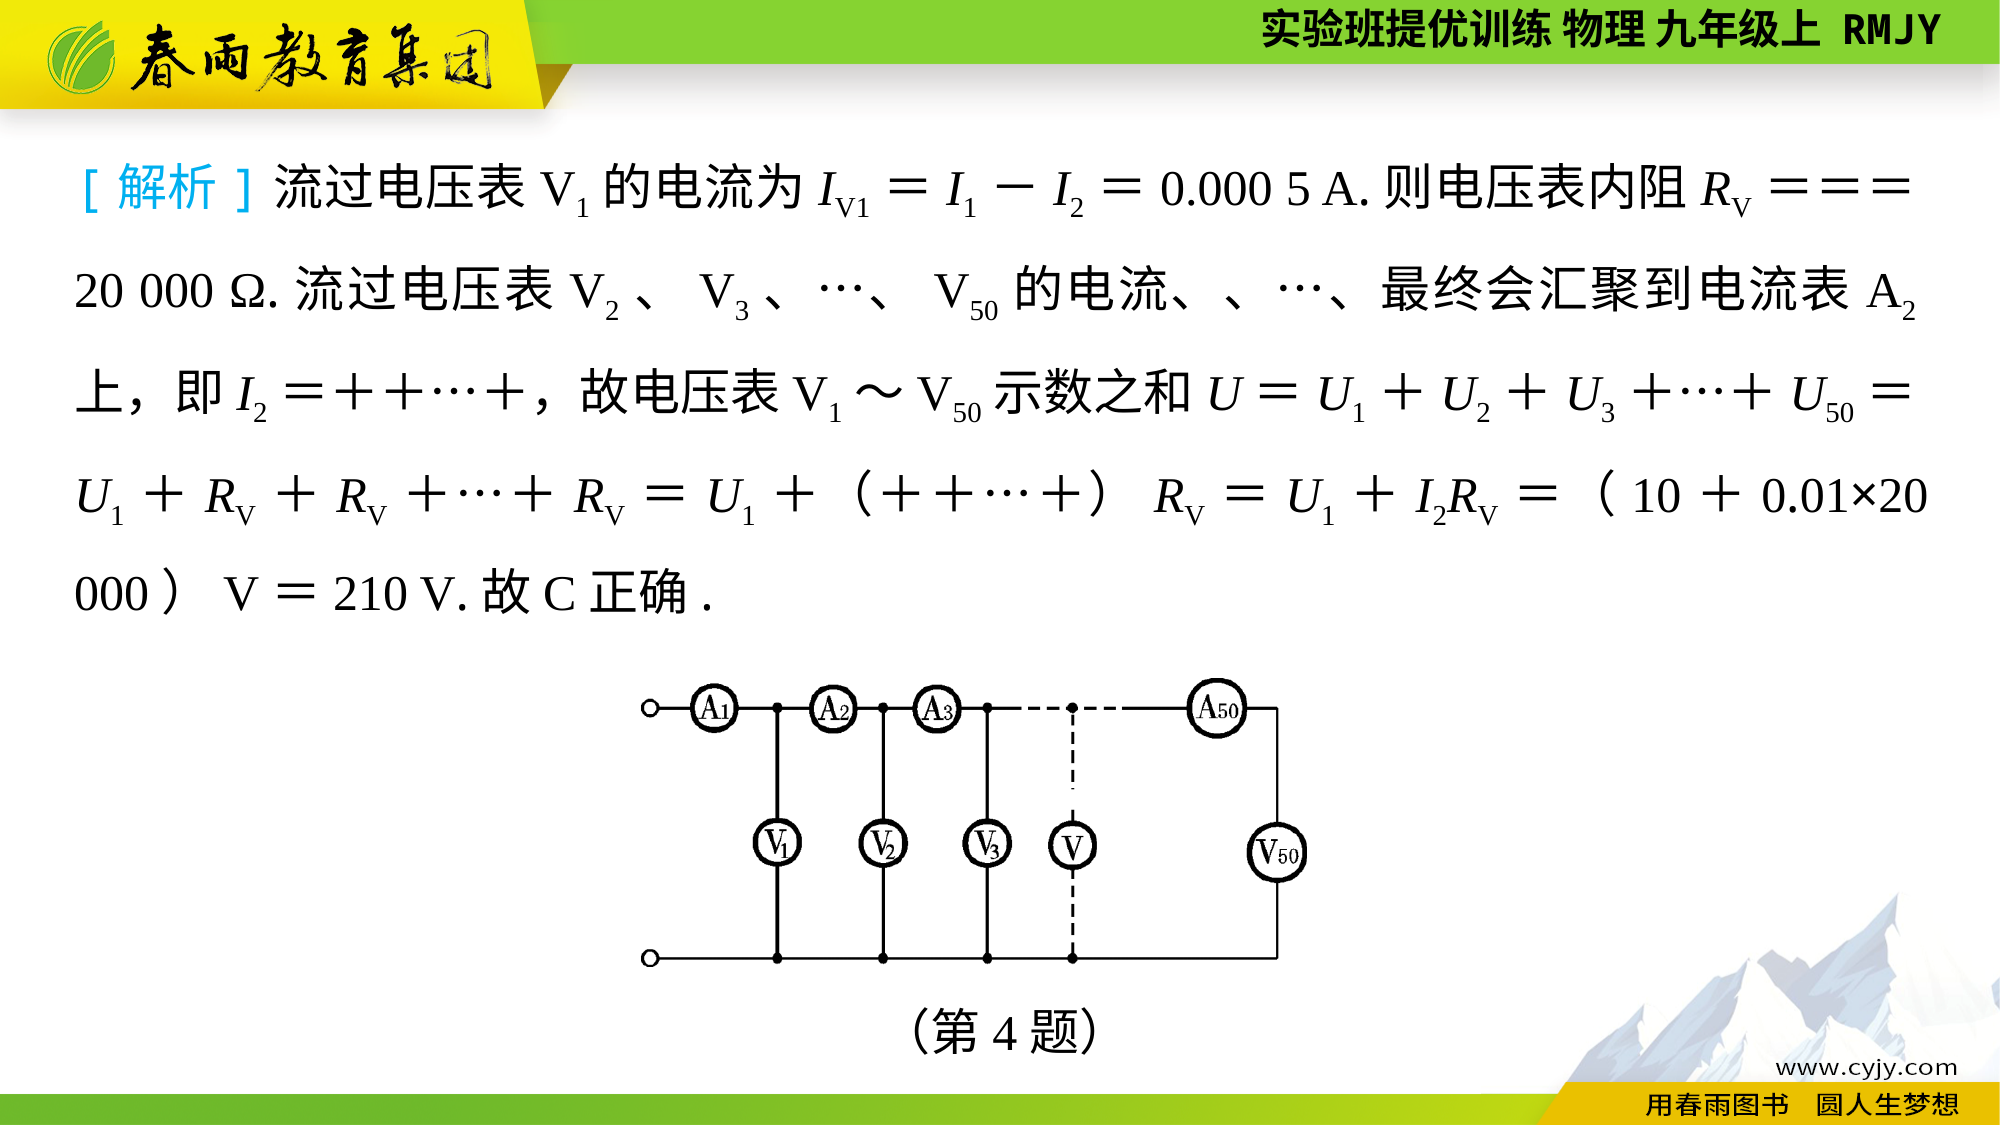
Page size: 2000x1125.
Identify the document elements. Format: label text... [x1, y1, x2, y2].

text_box （第4题） [865, 980, 1144, 1068]
picture [0, 0, 2000, 1125]
